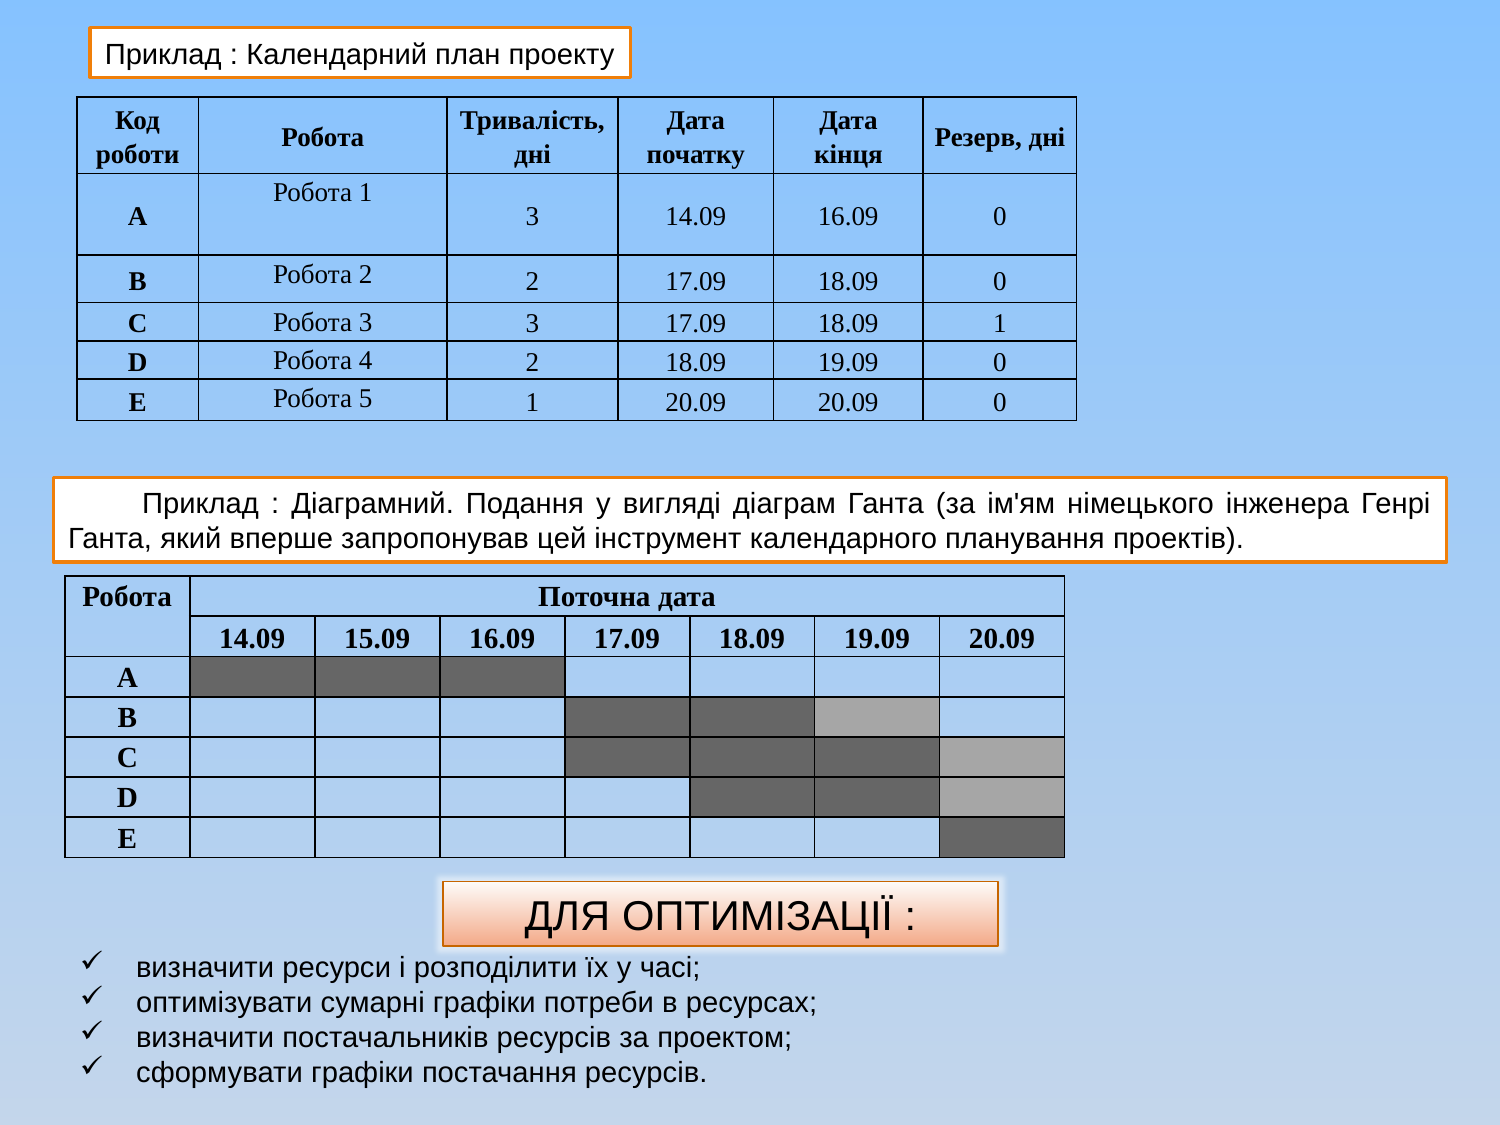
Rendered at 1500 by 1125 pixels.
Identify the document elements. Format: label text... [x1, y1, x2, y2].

table_cell 14.09 [191, 617, 314, 656]
table_cell [566, 657, 689, 696]
table_cell A [78, 174, 198, 254]
table_cell [691, 778, 814, 816]
table_header Робота [66, 577, 189, 656]
table_cell [940, 698, 1064, 736]
table_cell [191, 698, 314, 736]
table_cell 0 [924, 174, 1076, 254]
table_cell [815, 778, 939, 816]
table_cell 20.09 [774, 380, 922, 420]
table_cell [566, 738, 689, 776]
table_cell 1 [448, 380, 617, 420]
table_cell 17.09 [619, 256, 773, 302]
text_box визначити ресурси і розподілити їх у часі; оптимізувати сумарні графіки потреби в ресурсах; визначити постачальників ресурсів за проектом; сформувати графіки постачання ресурсів. [64, 941, 1022, 1097]
table_cell [691, 698, 814, 736]
table_cell 2 [448, 342, 617, 378]
table_cell [441, 778, 564, 816]
table_cell Робота 3 [199, 303, 446, 340]
table_cell 2 [448, 256, 617, 302]
table_cell [691, 818, 814, 857]
table_cell A [66, 657, 189, 696]
table_header Дата кінця [774, 98, 922, 173]
table_cell 20.09 [619, 380, 773, 420]
table_cell [316, 698, 439, 736]
table_cell [815, 698, 939, 736]
table_cell [566, 818, 689, 857]
table_cell 18.09 [774, 256, 922, 302]
table_cell [191, 738, 314, 776]
table_cell 1 [924, 303, 1076, 340]
table_cell 0 [924, 342, 1076, 378]
table_cell 14.09 [619, 174, 773, 254]
table_cell 17.09 [566, 617, 689, 656]
table_cell 3 [448, 303, 617, 340]
table_cell Робота 2 [199, 256, 446, 302]
table_cell [940, 778, 1064, 816]
table_cell [191, 818, 314, 857]
table_cell 16.09 [441, 617, 564, 656]
table_cell [316, 778, 439, 816]
table_header Резерв, дні [924, 98, 1076, 173]
table_cell C [66, 738, 189, 776]
table_cell 18.09 [619, 342, 773, 378]
table_cell [191, 657, 314, 696]
table_cell [940, 818, 1064, 857]
table_header Код роботи [78, 98, 198, 173]
table_cell 20.09 [940, 617, 1064, 656]
table_header Поточна дата [191, 577, 1064, 615]
table_cell D [66, 778, 189, 816]
table_header Дата початку [619, 98, 773, 173]
table_cell [815, 657, 939, 696]
table_header Тривалість, дні [448, 98, 617, 173]
table_cell E [66, 818, 189, 857]
table_cell [691, 657, 814, 696]
table_cell 18.09 [691, 617, 814, 656]
table_cell [566, 698, 689, 736]
table_cell 19.09 [815, 617, 939, 656]
table_cell B [66, 698, 189, 736]
table_cell [316, 818, 439, 857]
table_cell 16.09 [774, 174, 922, 254]
table_cell 0 [924, 380, 1076, 420]
table_cell 17.09 [619, 303, 773, 340]
table_cell Робота 4 [199, 342, 446, 378]
table_cell 15.09 [316, 617, 439, 656]
table_cell [940, 738, 1064, 776]
table_cell [441, 698, 564, 736]
table_cell D [78, 342, 198, 378]
table_cell B [78, 256, 198, 302]
table_cell [316, 657, 439, 696]
table_cell [441, 818, 564, 857]
table_cell [441, 657, 564, 696]
table_header Робота [199, 98, 446, 173]
table_cell [191, 778, 314, 816]
table_cell [316, 738, 439, 776]
table_cell [940, 657, 1064, 696]
table_cell 0 [924, 256, 1076, 302]
table_cell C [78, 303, 198, 340]
text_box Приклад : Календарний план проекту [88, 26, 632, 79]
table_cell Робота 1 [199, 174, 446, 254]
table_cell 3 [448, 174, 617, 254]
table_cell [815, 818, 939, 857]
table_cell [566, 778, 689, 816]
table_cell 19.09 [774, 342, 922, 378]
table_cell [441, 738, 564, 776]
table_cell 18.09 [774, 303, 922, 340]
text_box Приклад : Діаграмний. Подання у вигляді діаграм Ганта (за ім'ям німецького інженера Генрі Ганта, який вперше запропонував цей інструмент календарного планування проектів). [52, 476, 1448, 564]
text_box ДЛЯ ОПТИМІЗАЦІЇ : [442, 881, 999, 947]
table_cell [691, 738, 814, 776]
table_cell [815, 738, 939, 776]
table_cell E [78, 380, 198, 420]
table_cell Робота 5 [199, 380, 446, 420]
